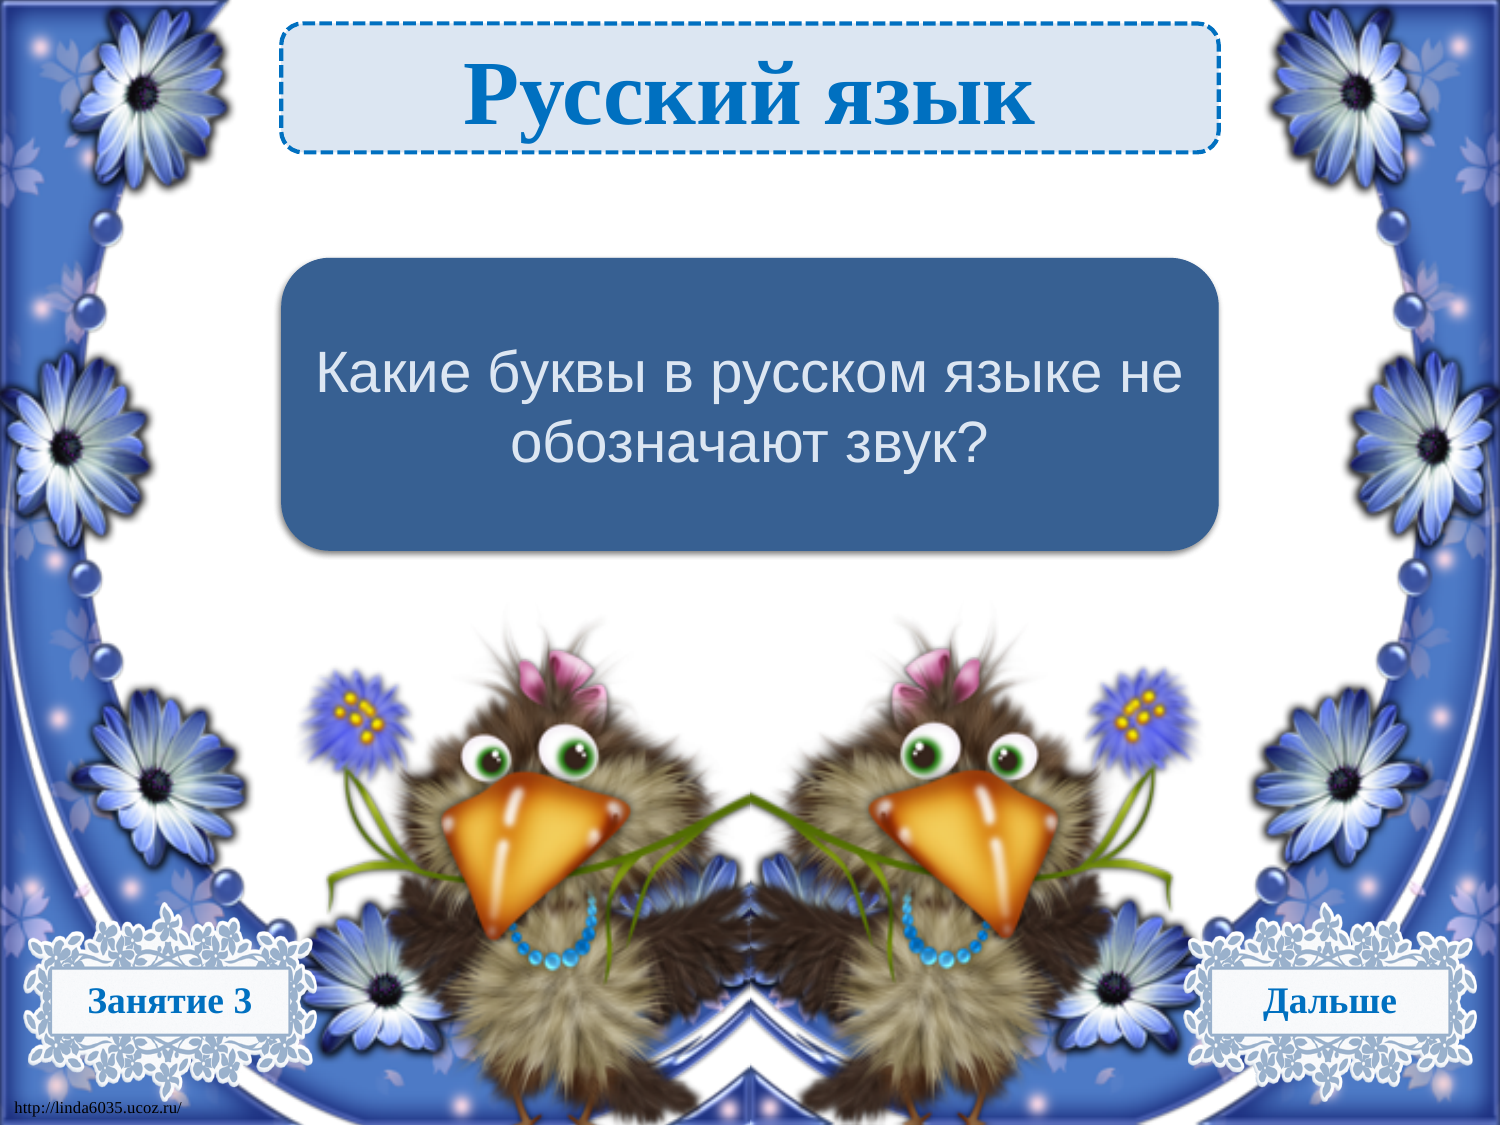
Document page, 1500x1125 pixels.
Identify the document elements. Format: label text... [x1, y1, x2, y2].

text_box Русский язык [279, 21, 1221, 155]
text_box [1183, 902, 1477, 1102]
picture [0, 0, 1500, 1125]
text_box [279, 255, 1221, 553]
